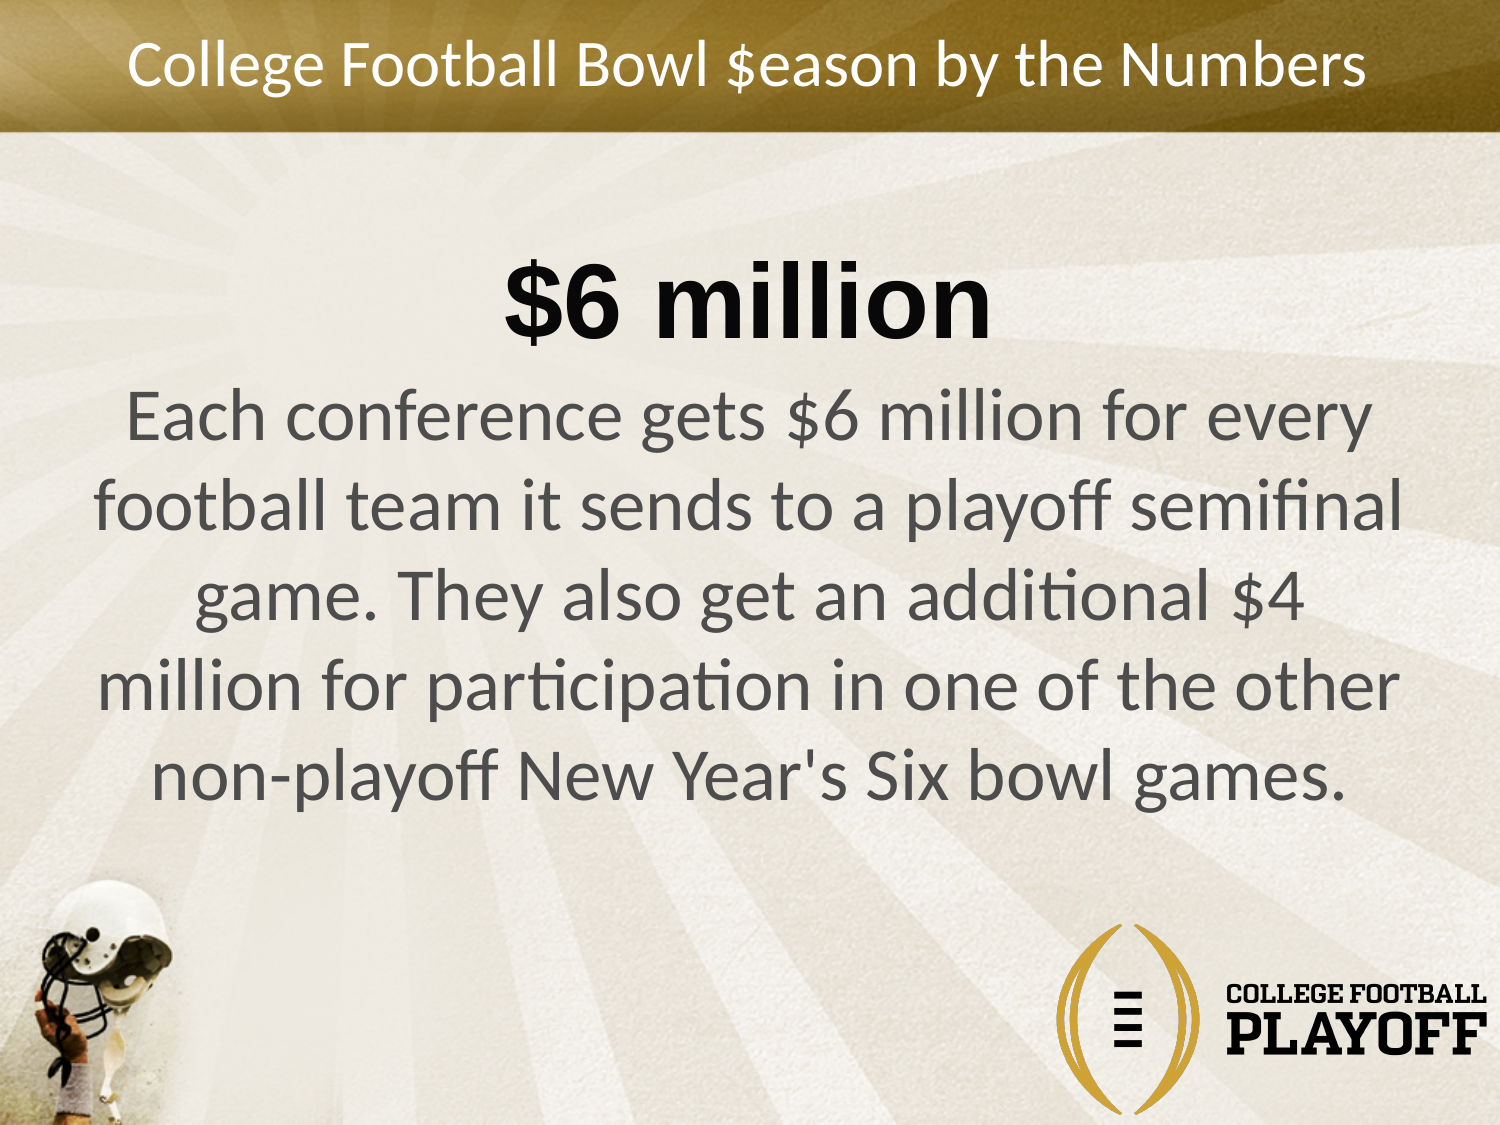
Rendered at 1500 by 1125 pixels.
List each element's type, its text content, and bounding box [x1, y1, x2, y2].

picture [0, 0, 1500, 1125]
text_box $6 million [230, 108, 1270, 367]
text_box College Football Bowl $eason by the Numbers [112, 12, 1400, 108]
text_box Each conference gets $6 million for every football team it sends to a playoff semifinal game. They also get an additional $4 million for participation in one of the other non-playoff New Year's Six bowl games. [41, 357, 1459, 823]
